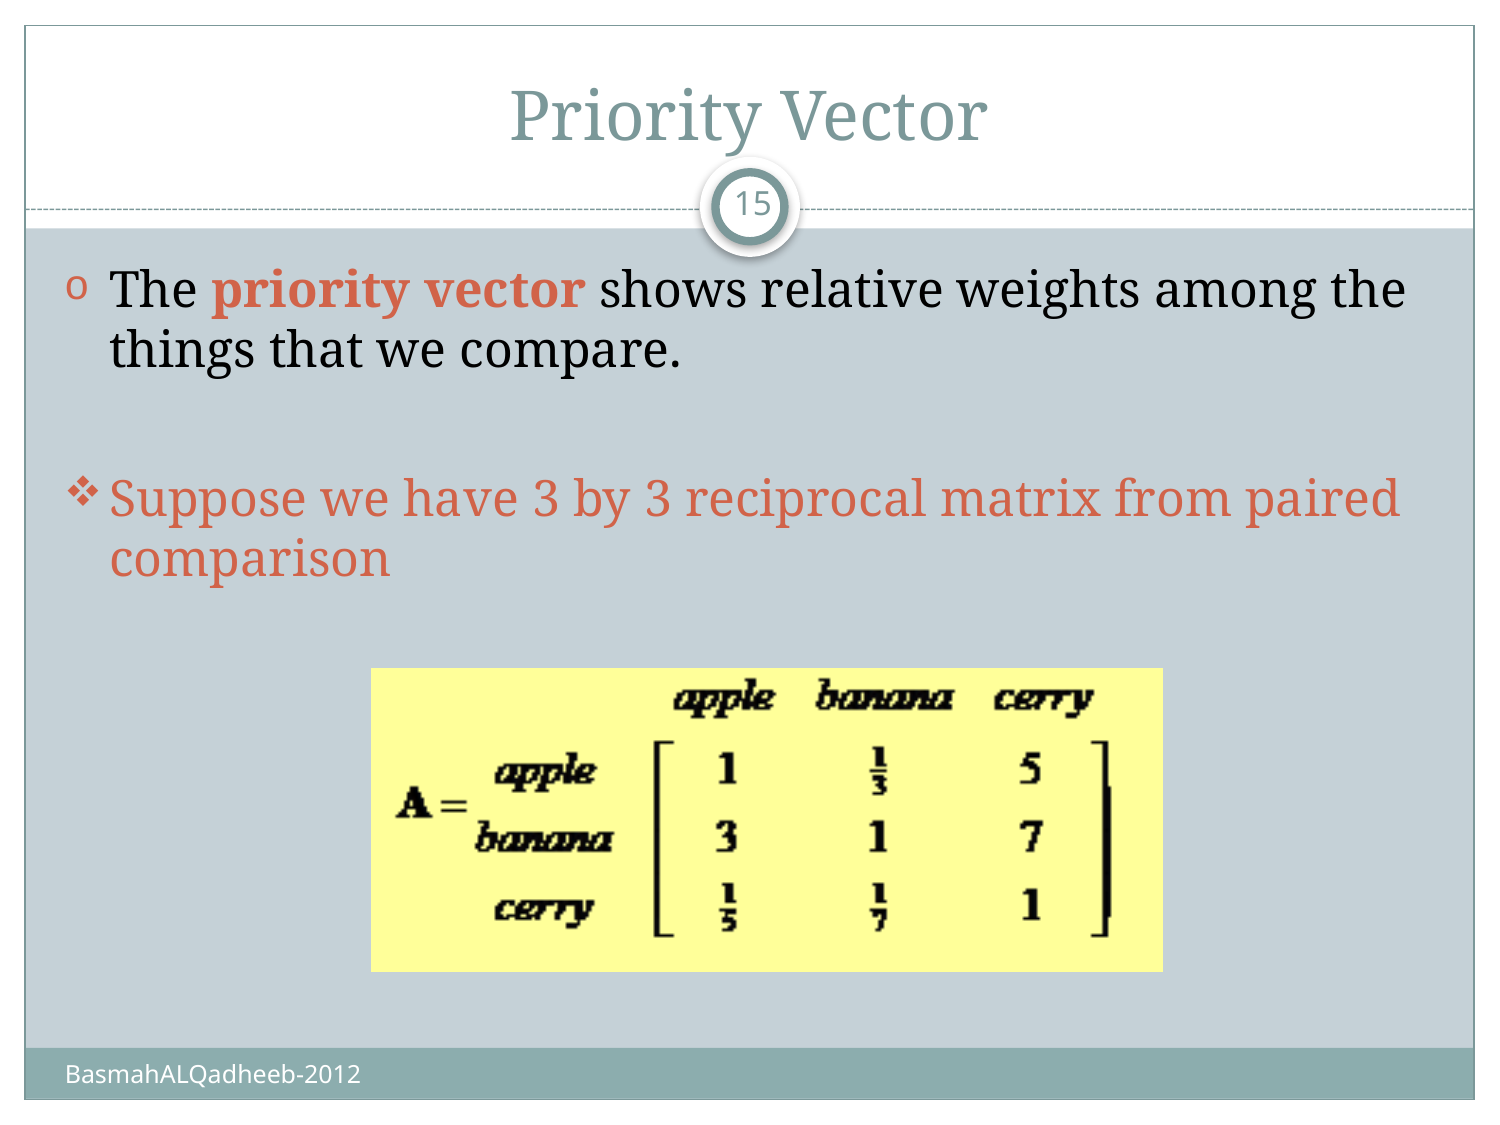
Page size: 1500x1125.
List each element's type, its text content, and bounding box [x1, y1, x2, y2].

slide_number 15 [715, 168, 791, 241]
footer BasmahALQadheeb-2012 [50, 1051, 638, 1112]
title Priority Vector [49, 37, 1450, 162]
picture [371, 668, 1163, 973]
list The priority vector shows relative weights among the things that we compare. Suppose we have 3 by 3 reciprocal matrix from paired comparison [49, 250, 1445, 1001]
